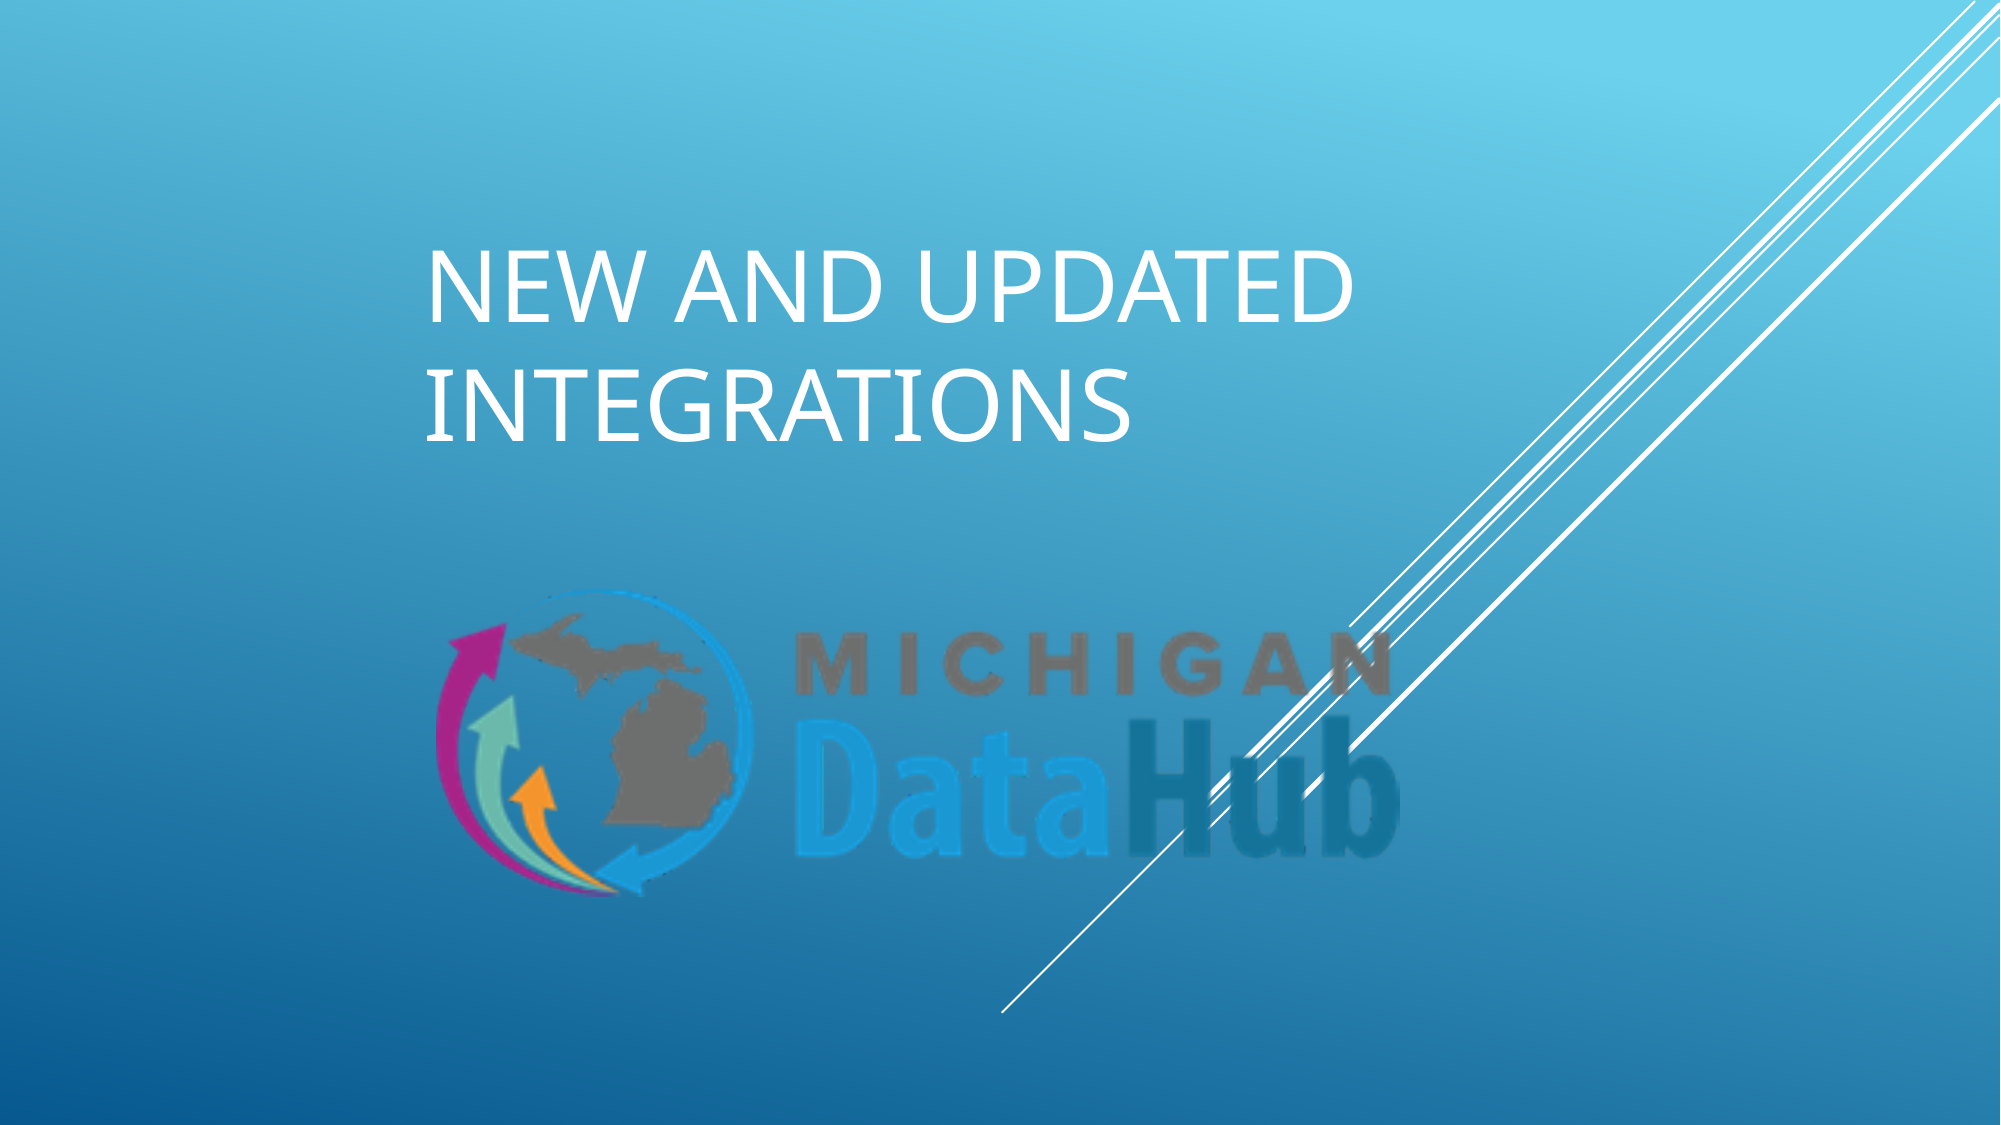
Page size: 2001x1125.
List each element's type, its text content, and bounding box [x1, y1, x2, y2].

title New AND uPDATED Integrations [408, 172, 1814, 590]
picture [436, 589, 1400, 898]
